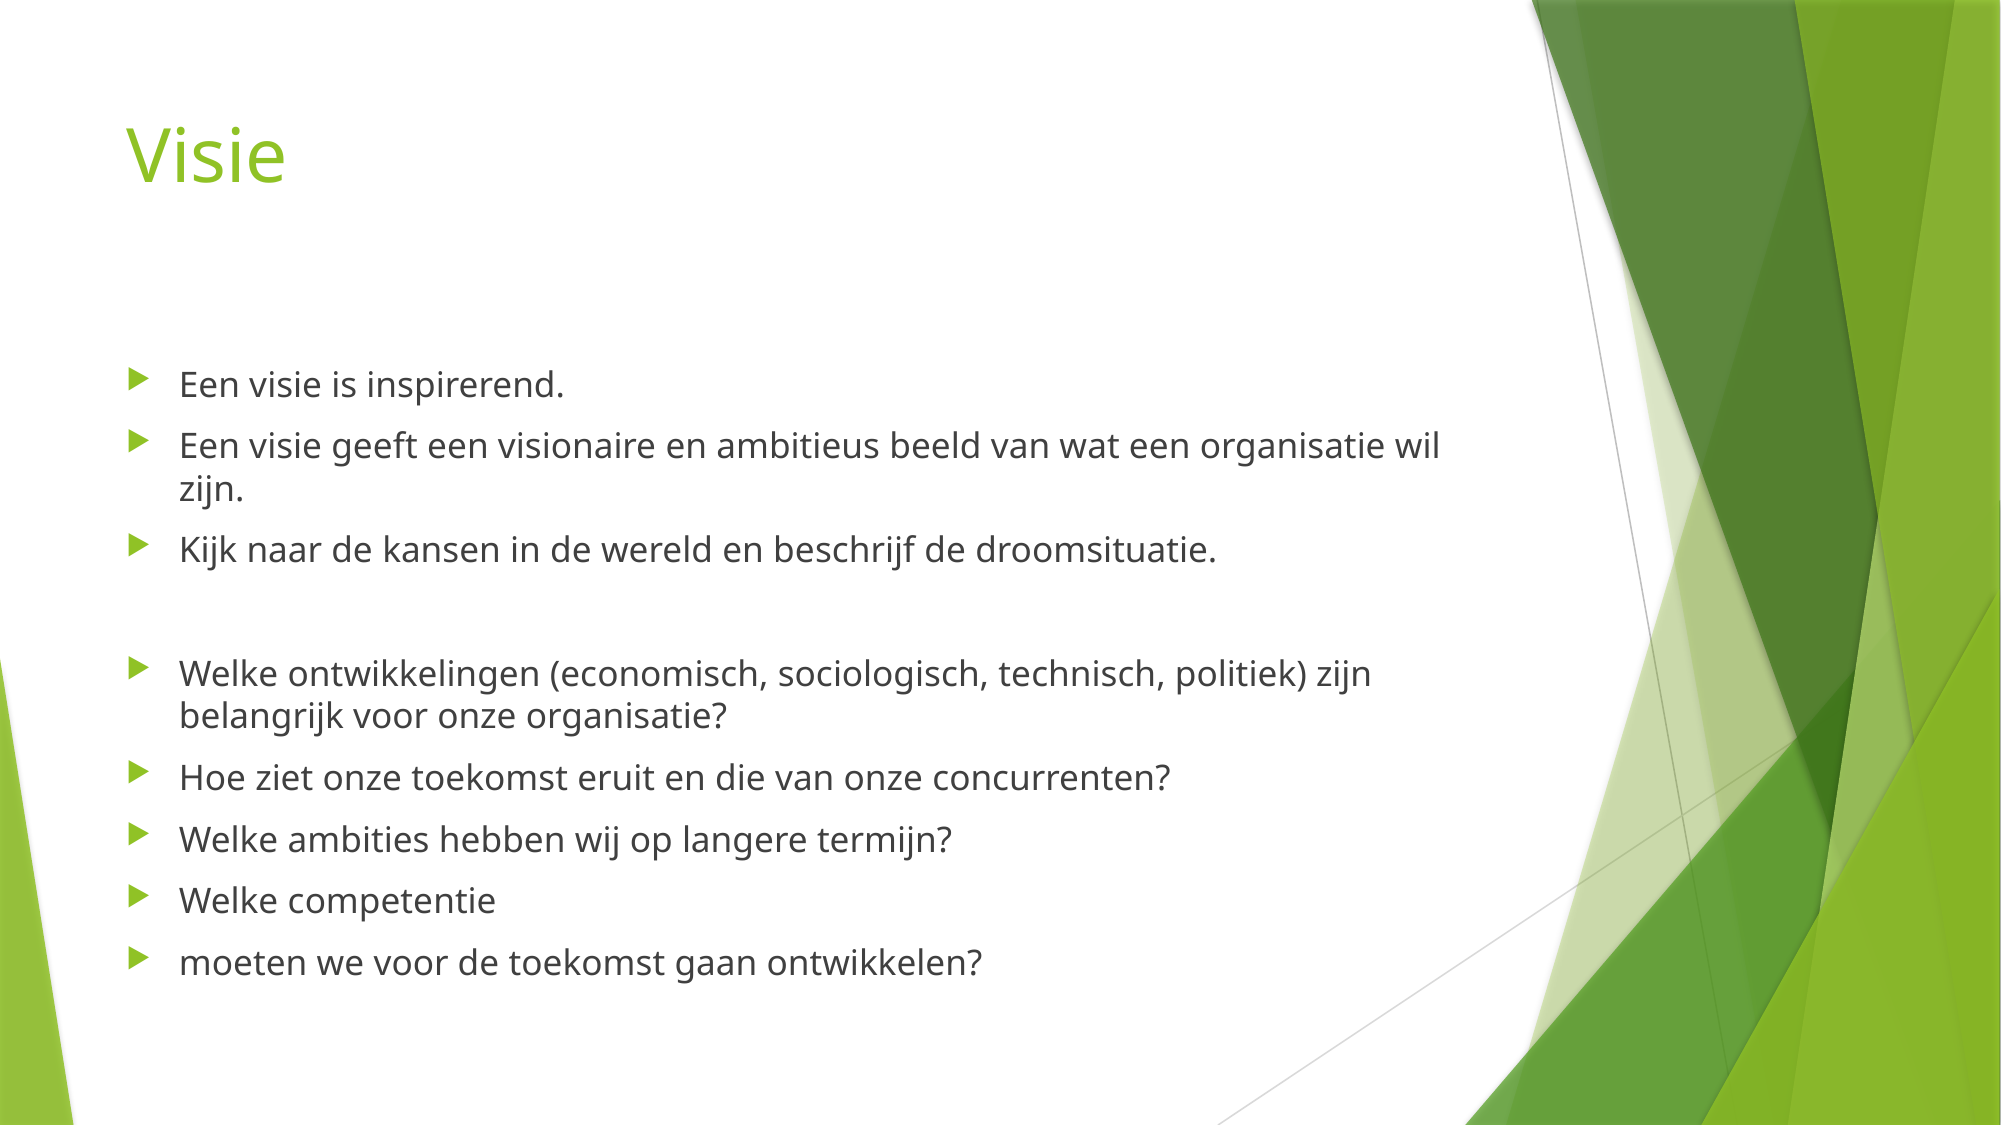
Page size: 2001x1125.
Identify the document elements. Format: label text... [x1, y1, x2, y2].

title Visie [111, 99, 1522, 317]
list Een visie is inspirerend. Een visie geeft een visionaire en ambitieus beeld van wat een organisatie wil zijn. Kijk naar de kansen in de wereld en beschrijf de droomsituatie. Welke ontwikkelingen (economisch, sociologisch, technisch, politiek) zijn belangrijk voor onze organisatie? Hoe ziet onze toekomst eruit en die van onze concurrenten? Welke ambities hebben wij op langere termijn? Welke competentie moeten we voor de toekomst gaan ontwikkelen? [111, 354, 1522, 992]
